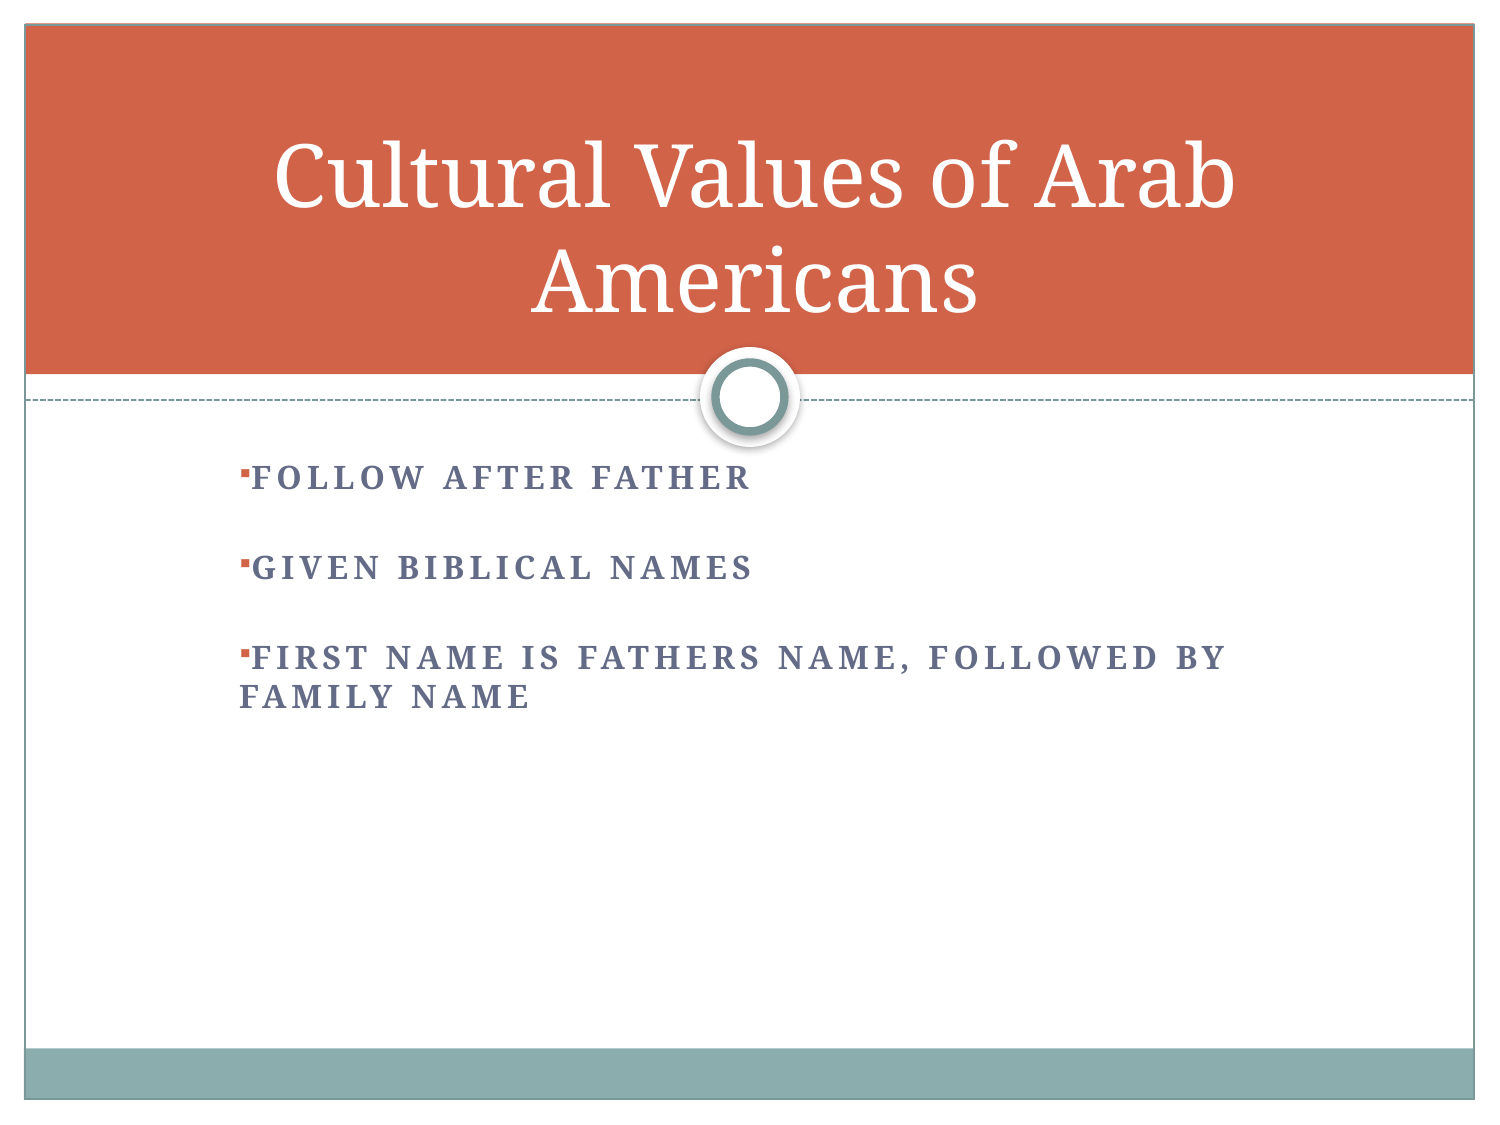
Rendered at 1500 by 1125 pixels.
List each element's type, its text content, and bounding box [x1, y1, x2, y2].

list Follow after father Given biblical names First name is fathers name, followed by family name [224, 450, 1288, 725]
title Cultural Values of Arab Americans [118, 87, 1394, 338]
